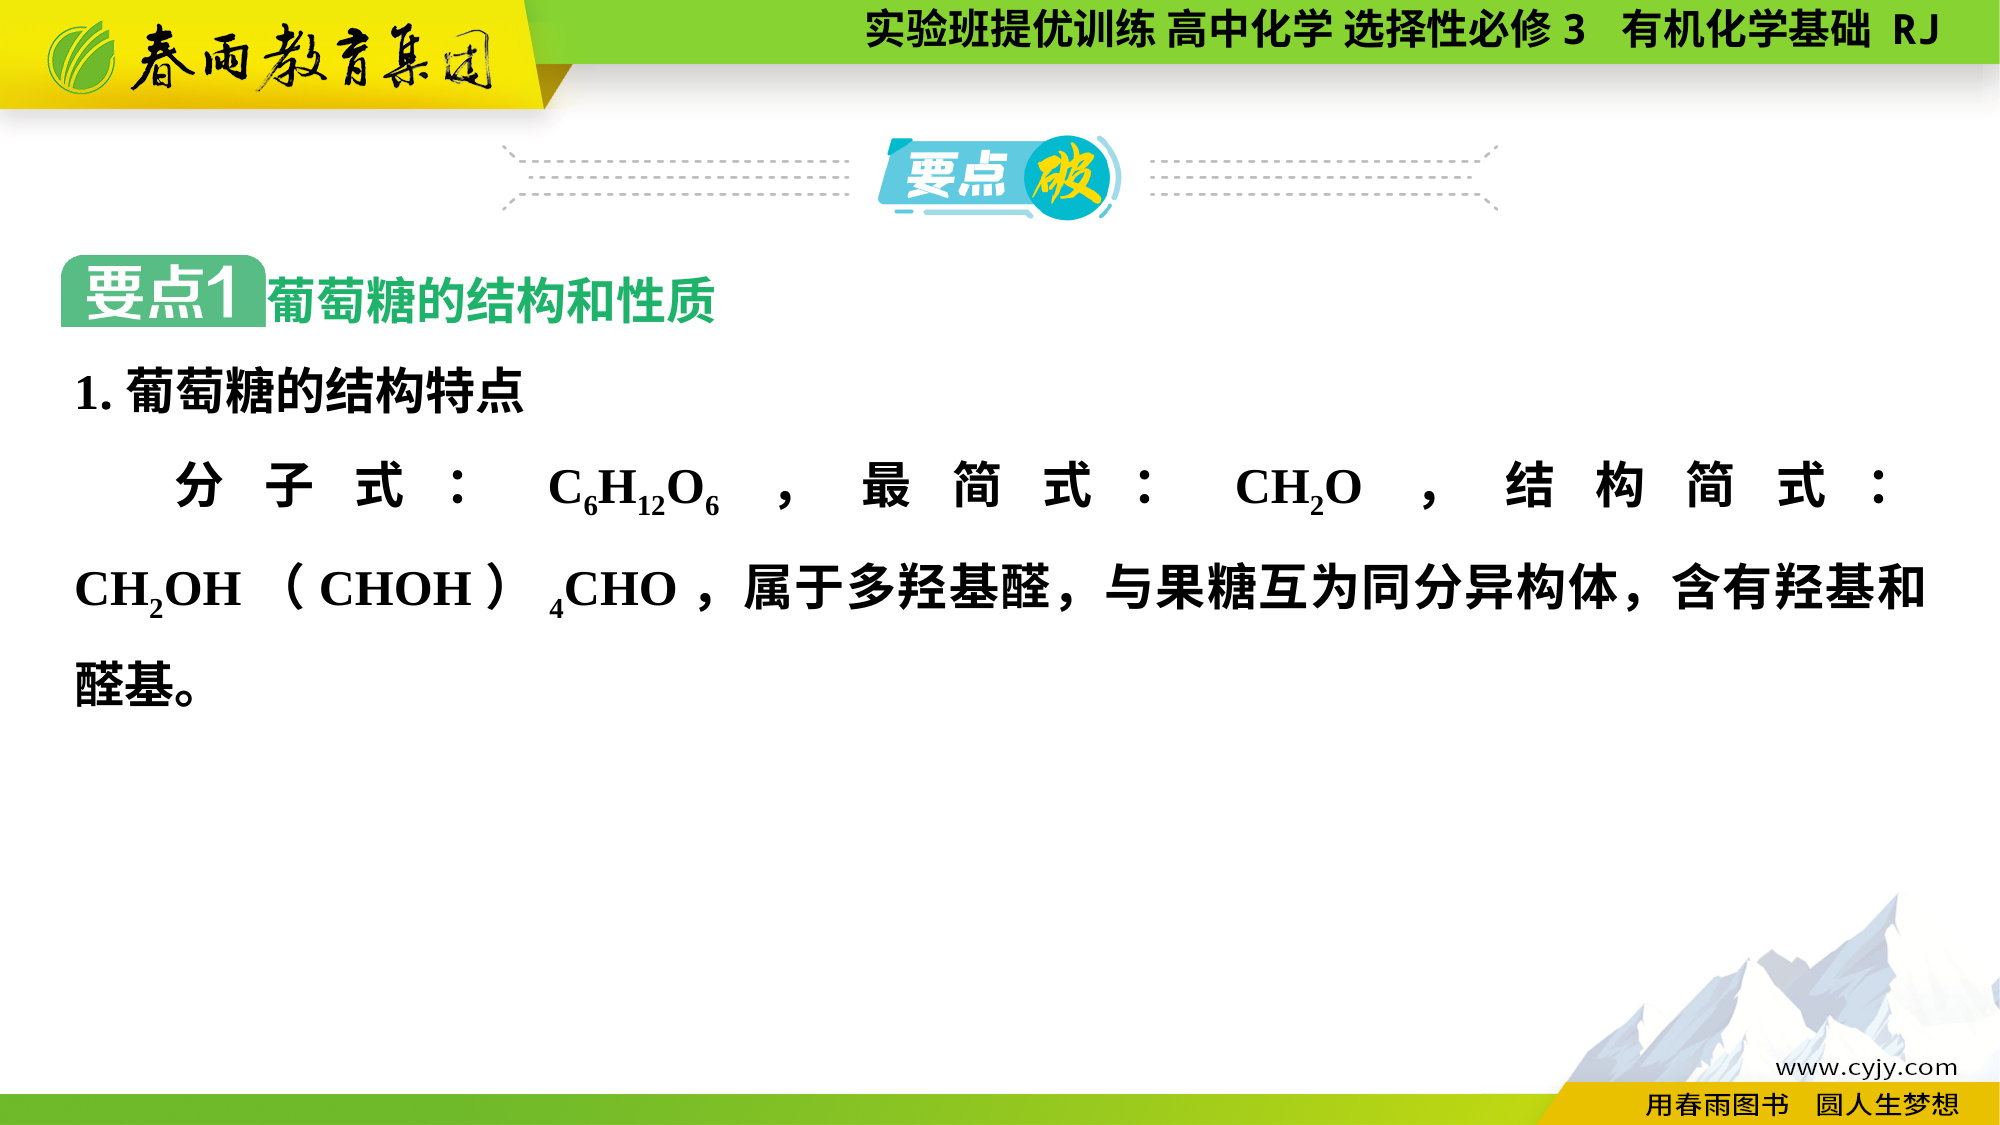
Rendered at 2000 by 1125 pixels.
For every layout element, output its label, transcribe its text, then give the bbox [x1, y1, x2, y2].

list 葡萄糖的结构和性质 1.葡萄糖的结构特点 分子式：C6H12O6，最简式：CH2O，结构简式：CH2OH（CHOH）4CHO，属于多羟基醛，与果糖互为同分异构体，含有羟基和醛基。 [59, 231, 1944, 599]
picture [0, 0, 2000, 1125]
